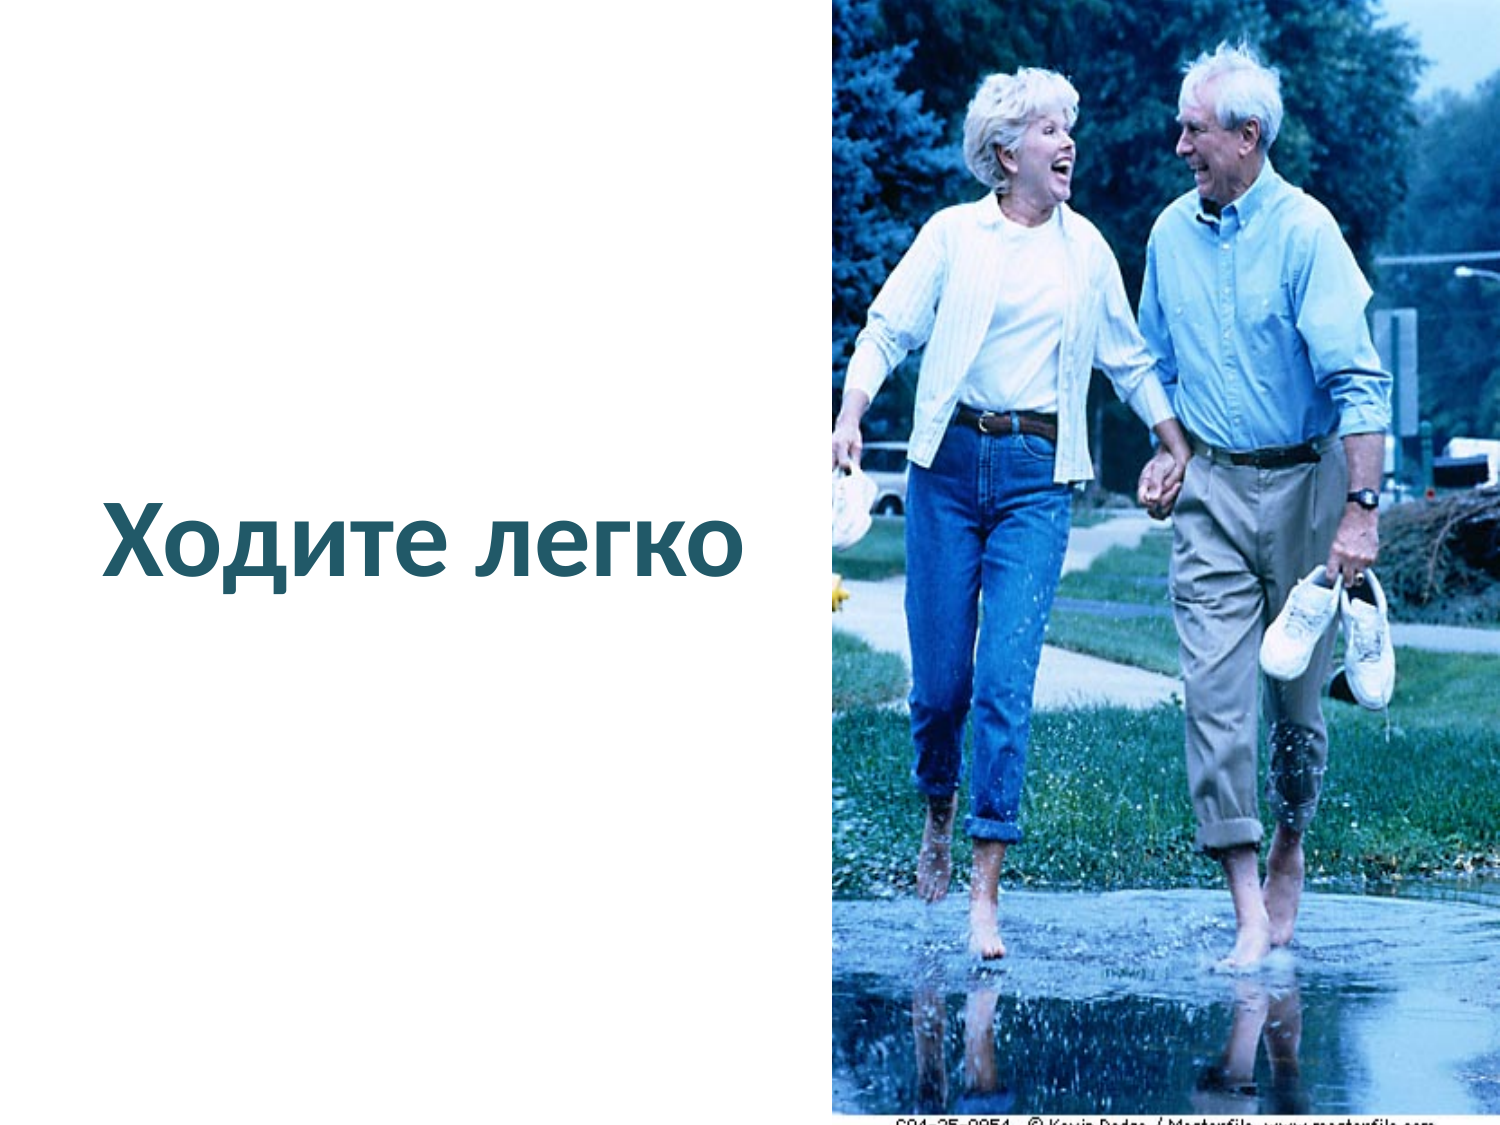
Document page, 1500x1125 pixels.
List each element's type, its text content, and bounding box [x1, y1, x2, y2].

text_box Ходите легко [87, 456, 762, 607]
picture [831, 0, 1500, 1125]
